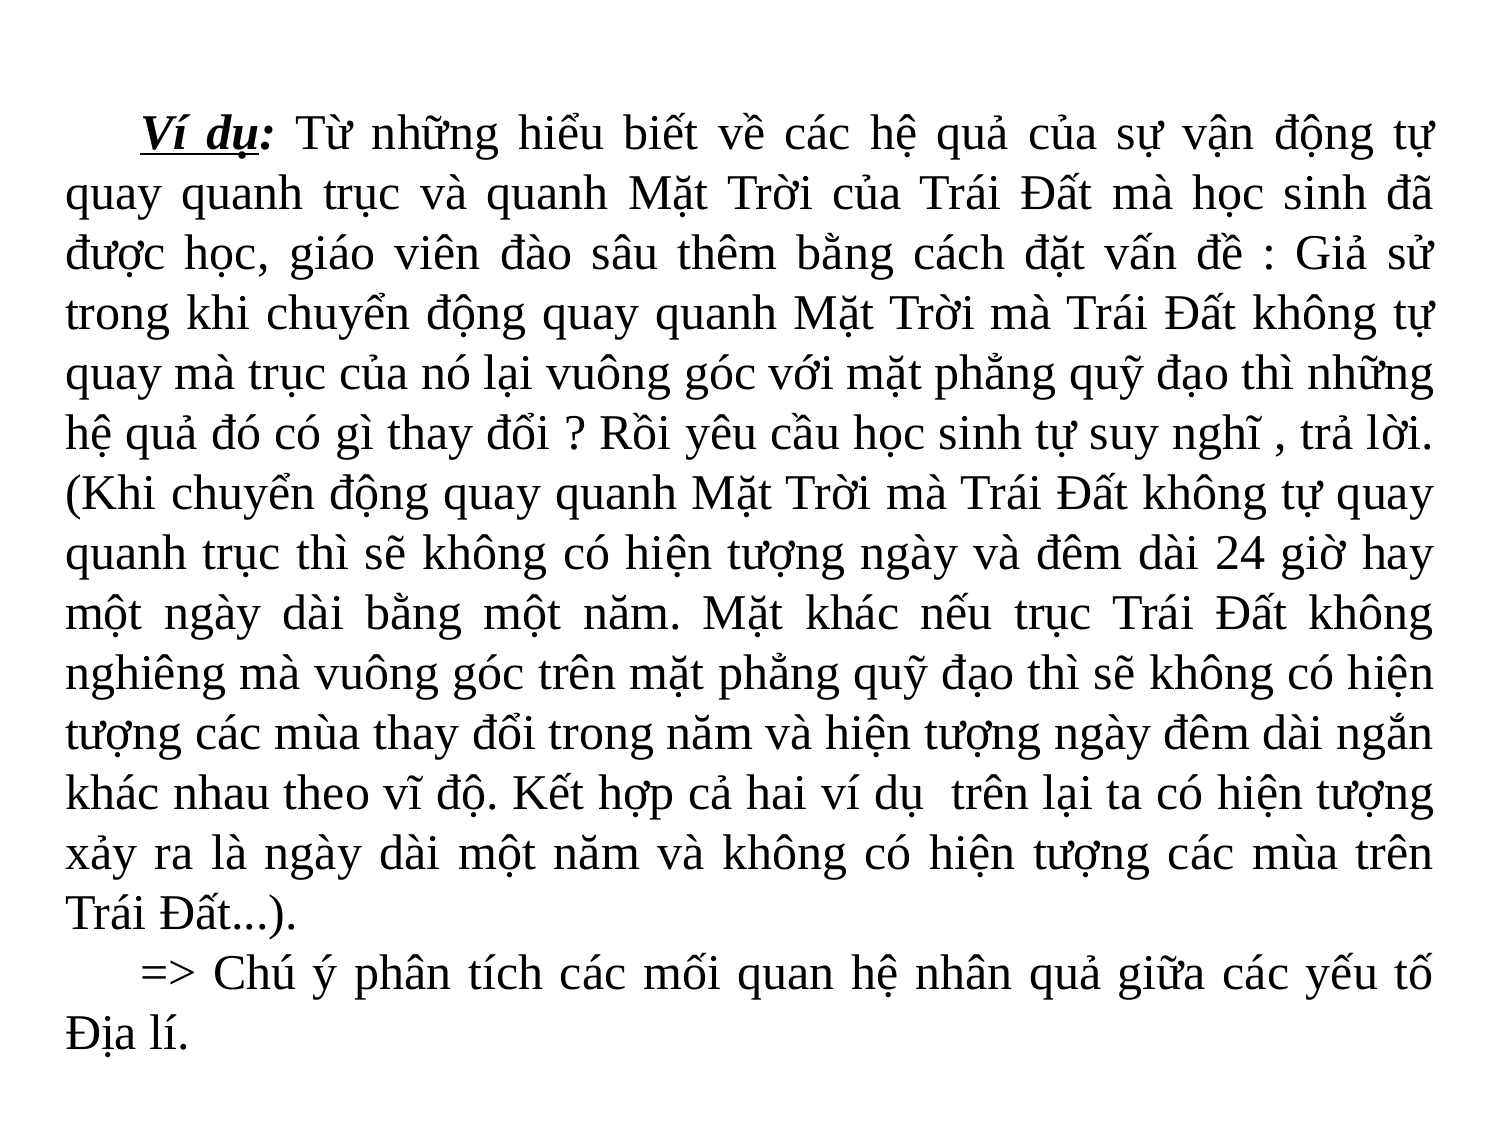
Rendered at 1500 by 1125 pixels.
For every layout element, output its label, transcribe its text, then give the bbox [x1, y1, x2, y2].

text_box Ví dụ: Từ những hiểu biết về các hệ quả của sự vận động tự quay quanh trục và quanh Mặt Trời của Trái Đất mà học sinh đã được học, giáo viên đào sâu thêm bằng cách đặt vấn đề : Giả sử trong khi chuyển động quay quanh Mặt Trời mà Trái Đất không tự quay mà trục của nó lại vuông góc với mặt phẳng quỹ đạo thì những hệ quả đó có gì thay đổi ? Rồi yêu cầu học sinh tự suy nghĩ , trả lời. (Khi chuyển động quay quanh Mặt Trời mà Trái Đất không tự quay quanh trục thì sẽ không có hiện tượng ngày và đêm dài 24 giờ hay một ngày dài bằng một năm. Mặt khác nếu trục Trái Đất không nghiêng mà vuông góc trên mặt phẳng quỹ đạo thì sẽ không có hiện tượng các mùa thay đổi trong năm và hiện tượng ngày đêm dài ngắn khác nhau theo vĩ độ. Kết hợp cả hai ví dụ trên lại ta có hiện tượng xảy ra là ngày dài một năm và không có hiện tượng các mùa trên Trái Đất...). => Chú ý phân tích các mối quan hệ nhân quả giữa các yếu tố Địa lí. [50, 92, 1450, 1068]
